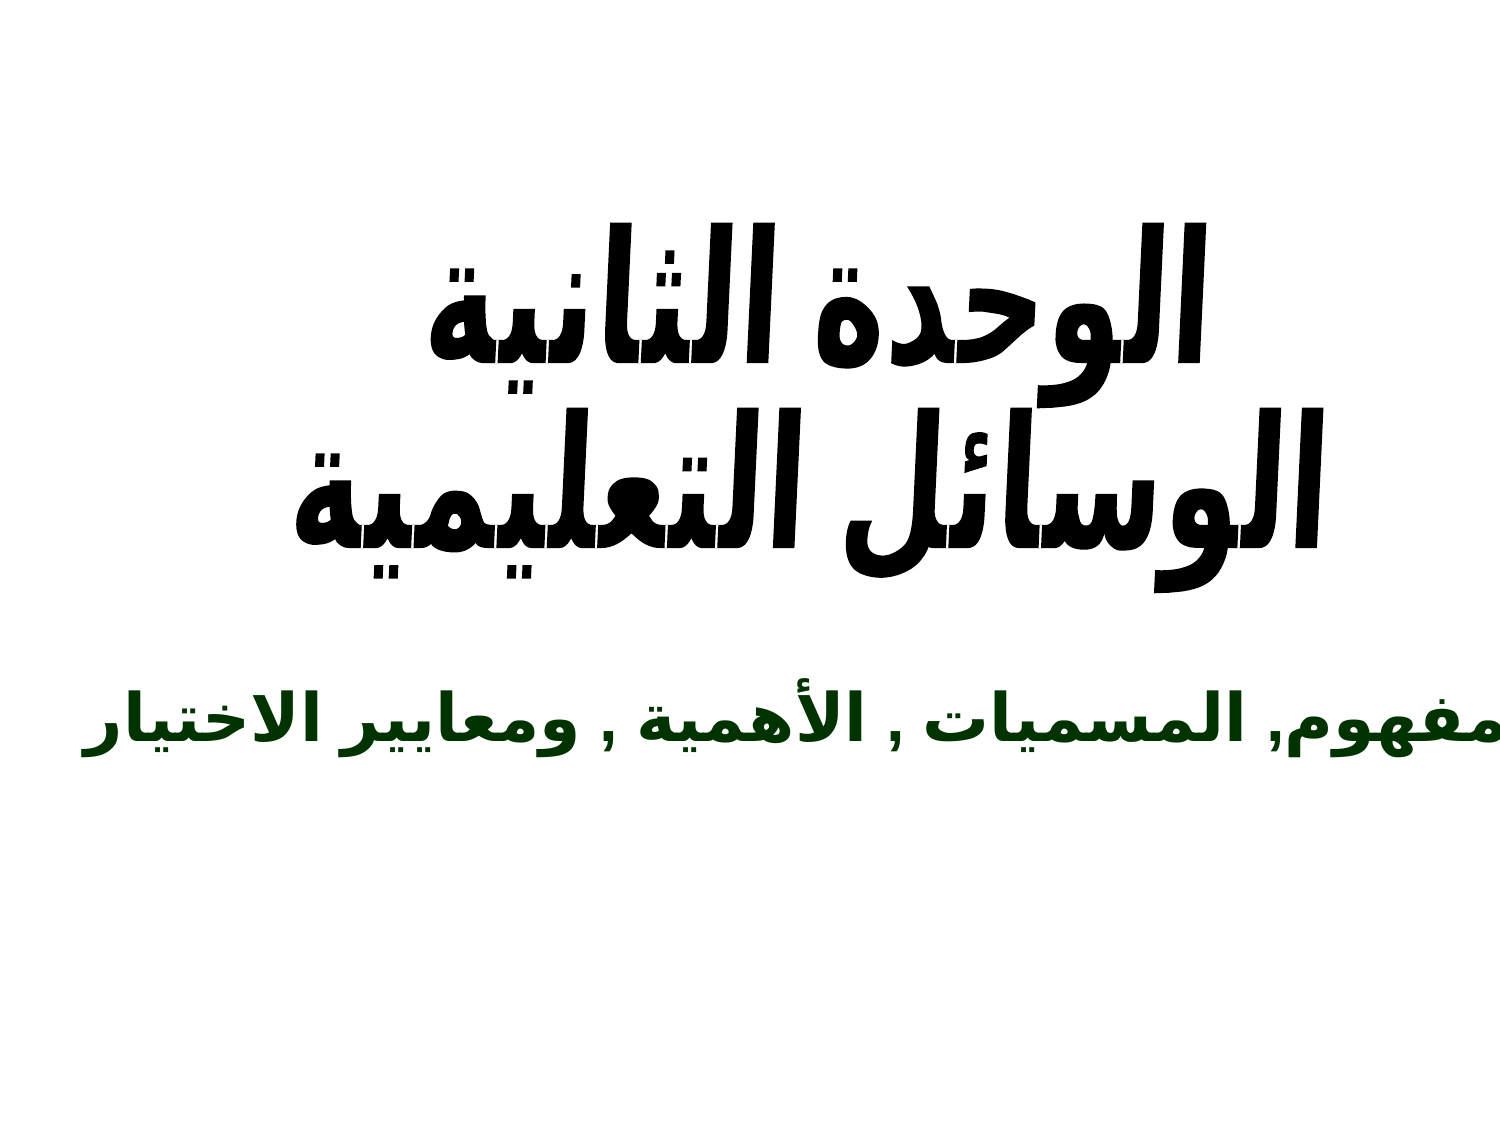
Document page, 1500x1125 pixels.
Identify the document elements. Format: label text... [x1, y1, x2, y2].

text_box المفهوم, المسميات , الأهمية , ومعايير الاختيار [69, 667, 1500, 763]
